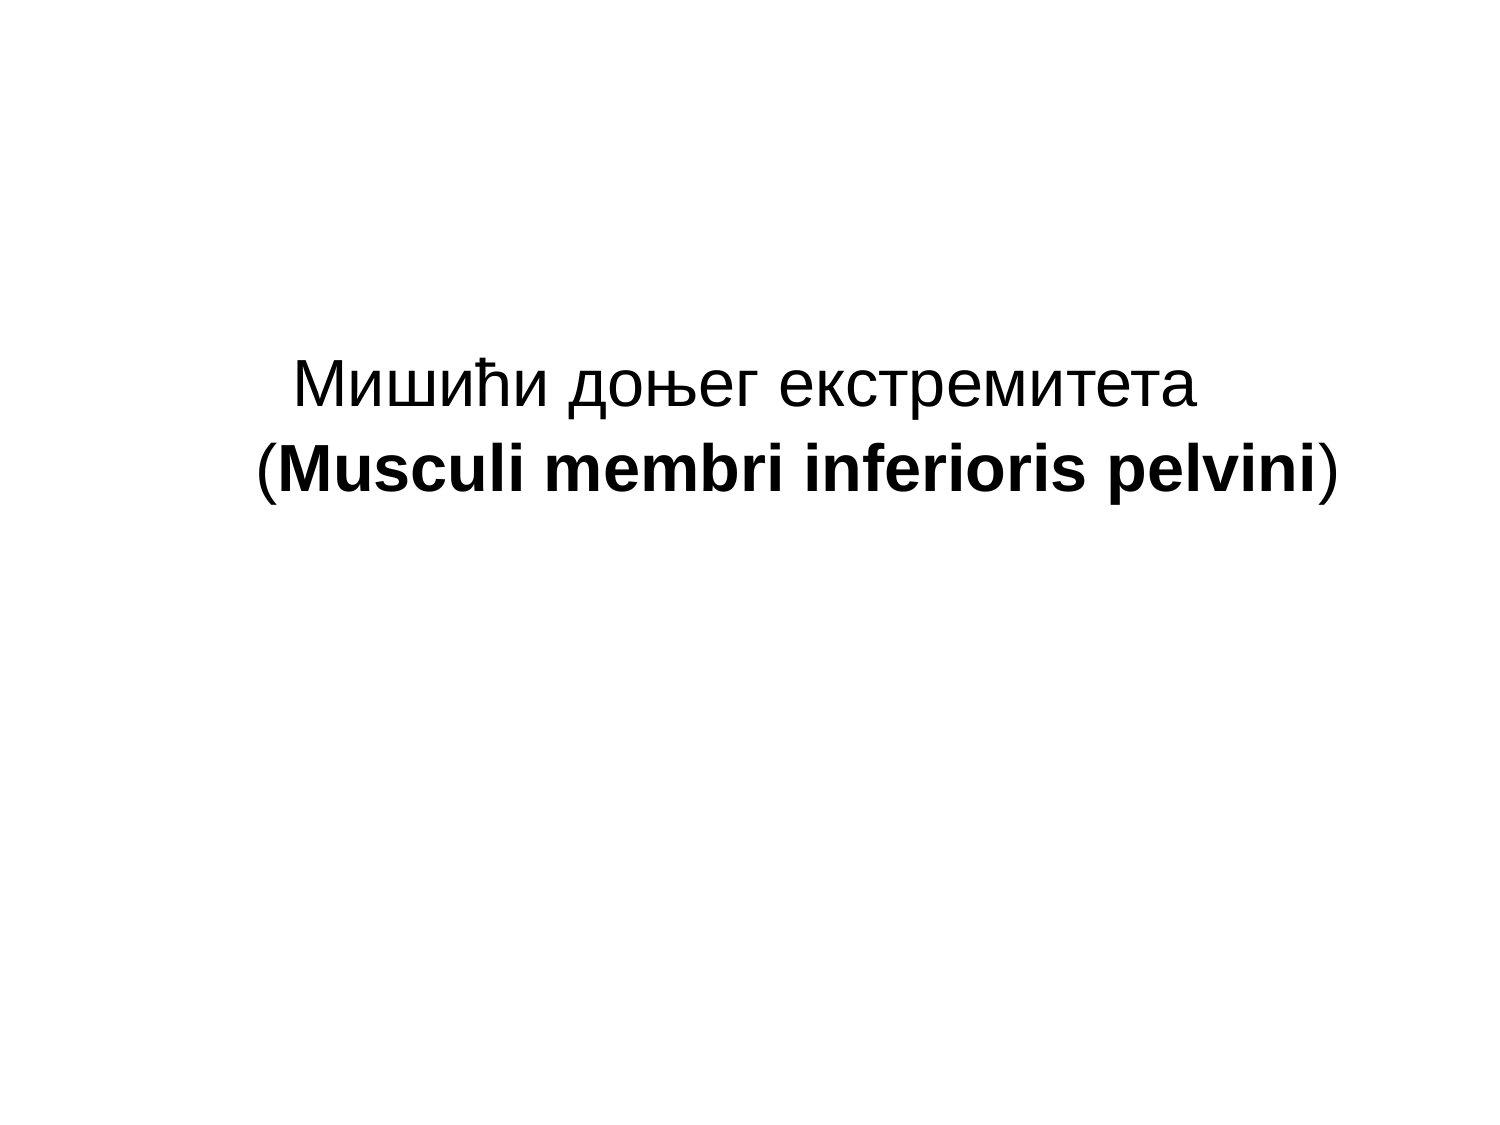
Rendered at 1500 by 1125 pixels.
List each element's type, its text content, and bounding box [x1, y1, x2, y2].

subtitle Mишићи доњег екстремитета (Musculi membri inferioris pelvini) [0, 0, 1500, 1125]
